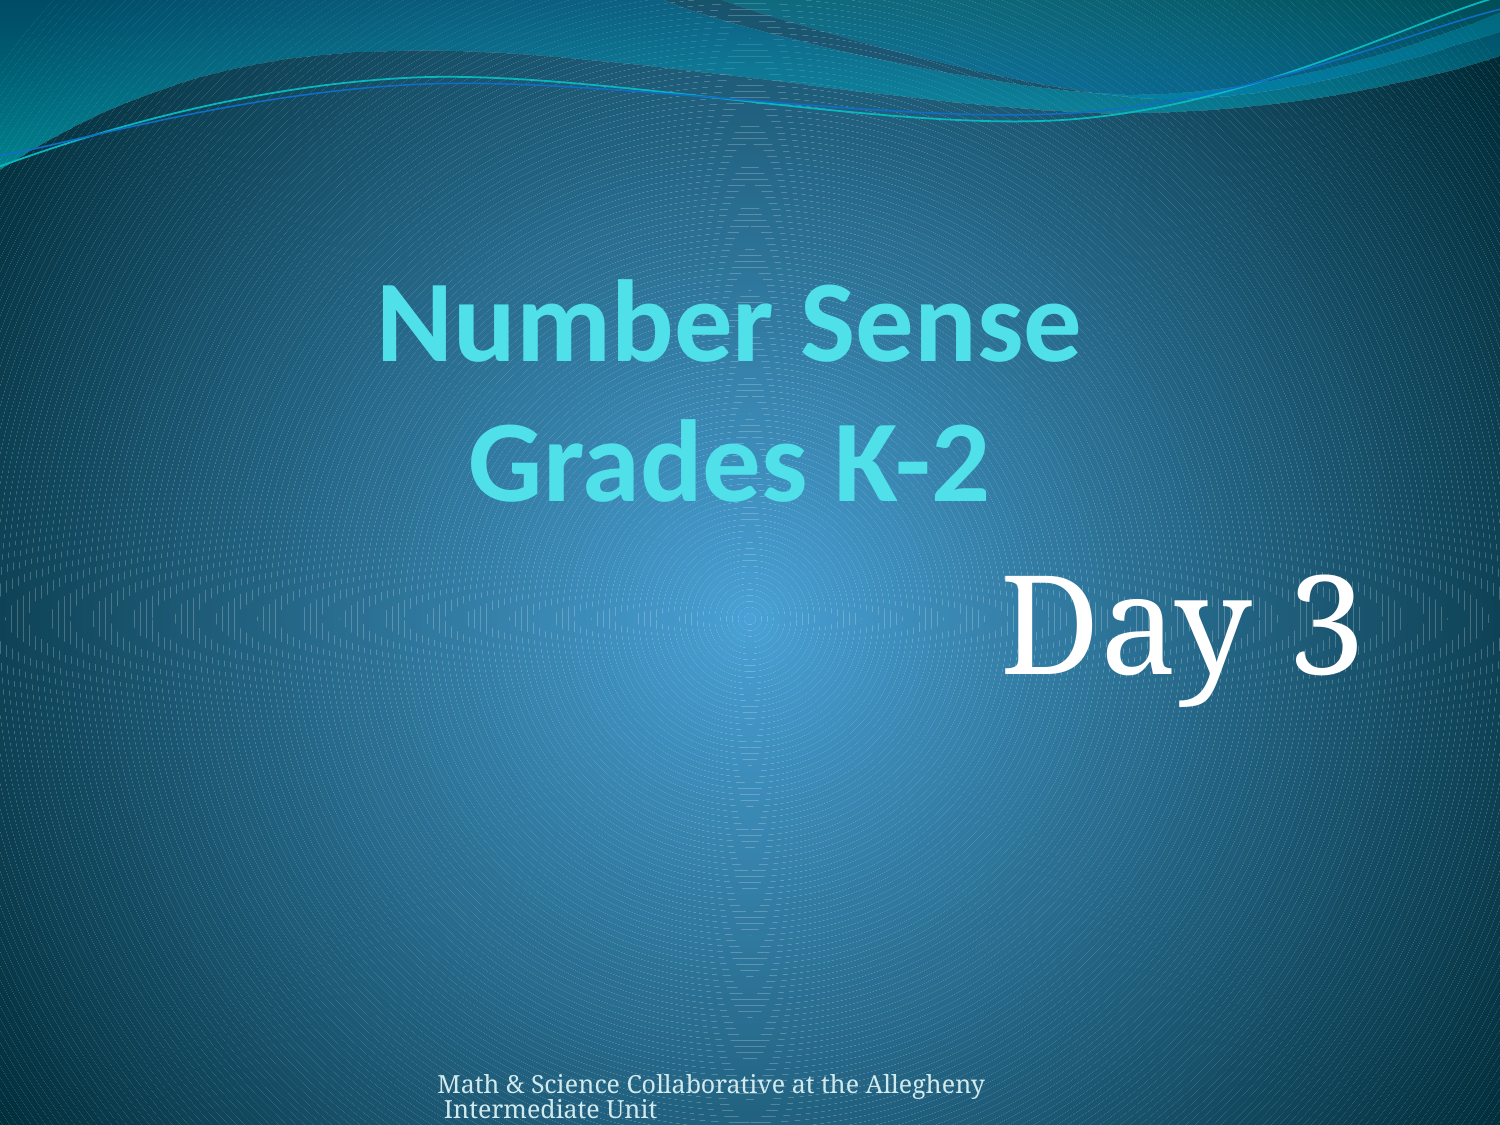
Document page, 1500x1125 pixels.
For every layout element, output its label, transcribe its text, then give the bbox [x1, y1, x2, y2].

subtitle Day 3 [87, 529, 1376, 818]
footer Math & Science Collaborative at the Allegheny Intermediate Unit [437, 1042, 988, 1103]
title Number Sense Grades K-2 [87, 224, 1376, 525]
